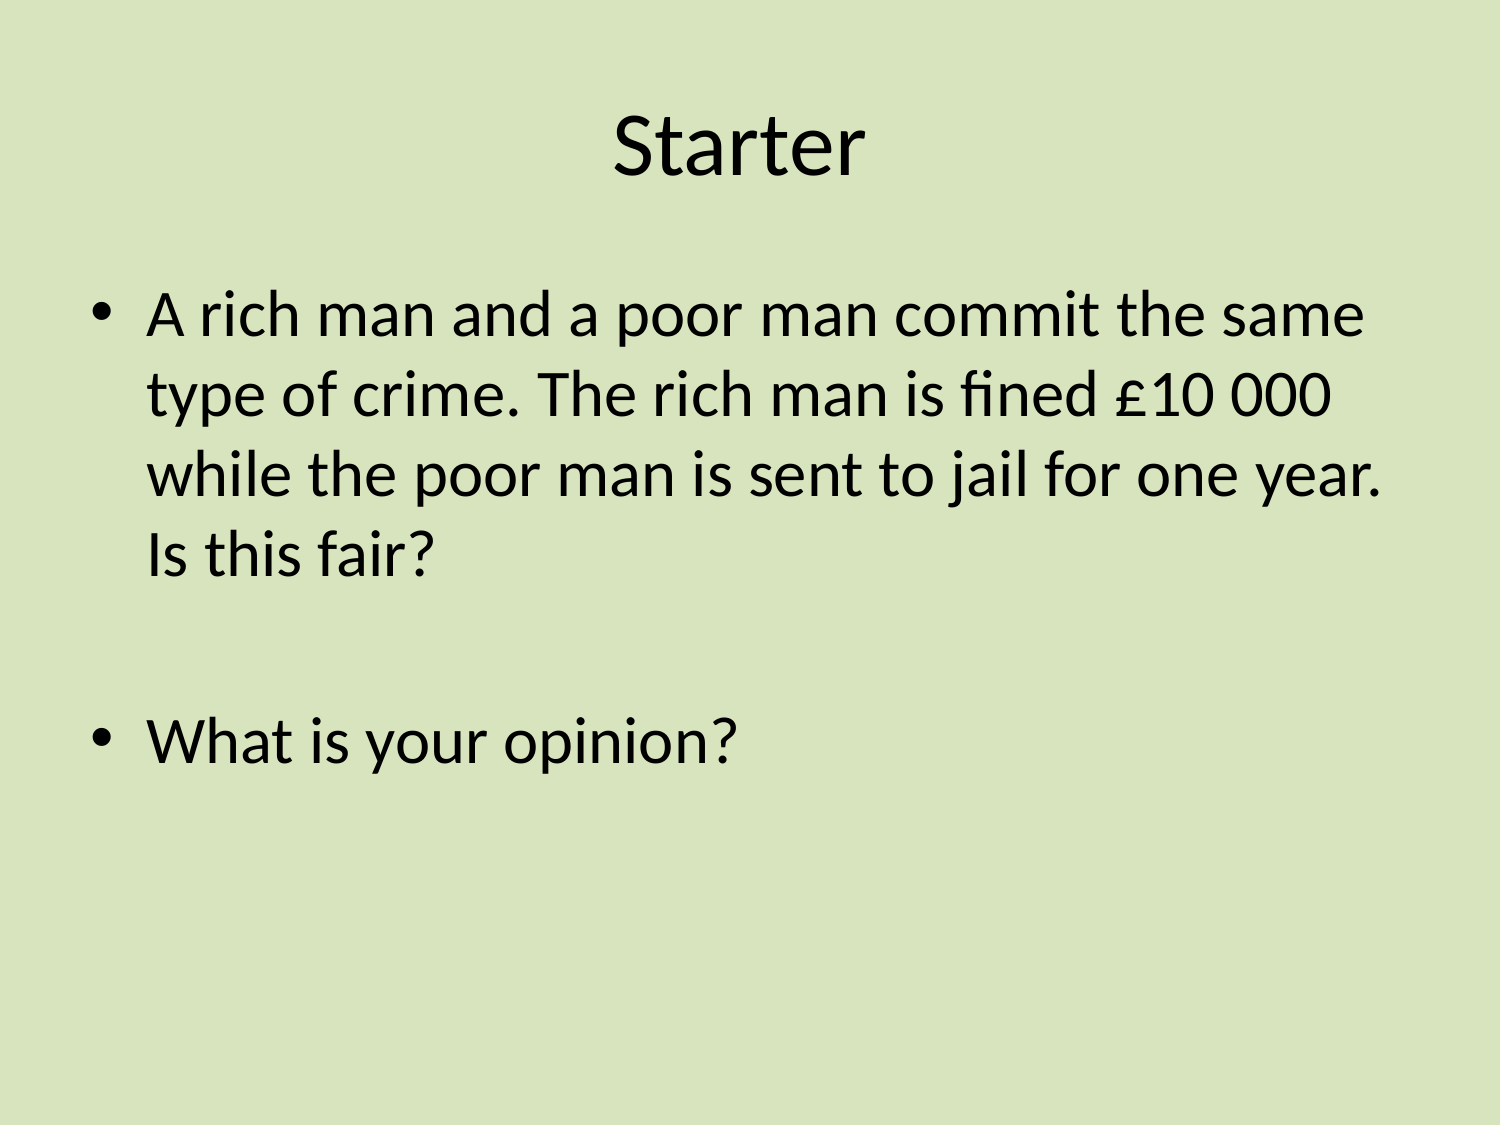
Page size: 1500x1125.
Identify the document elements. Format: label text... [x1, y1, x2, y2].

list A rich man and a poor man commit the same type of crime. The rich man is fined £10 000 while the poor man is sent to jail for one year. Is this fair? What is your opinion? [75, 262, 1425, 1005]
title Starter [75, 45, 1425, 233]
